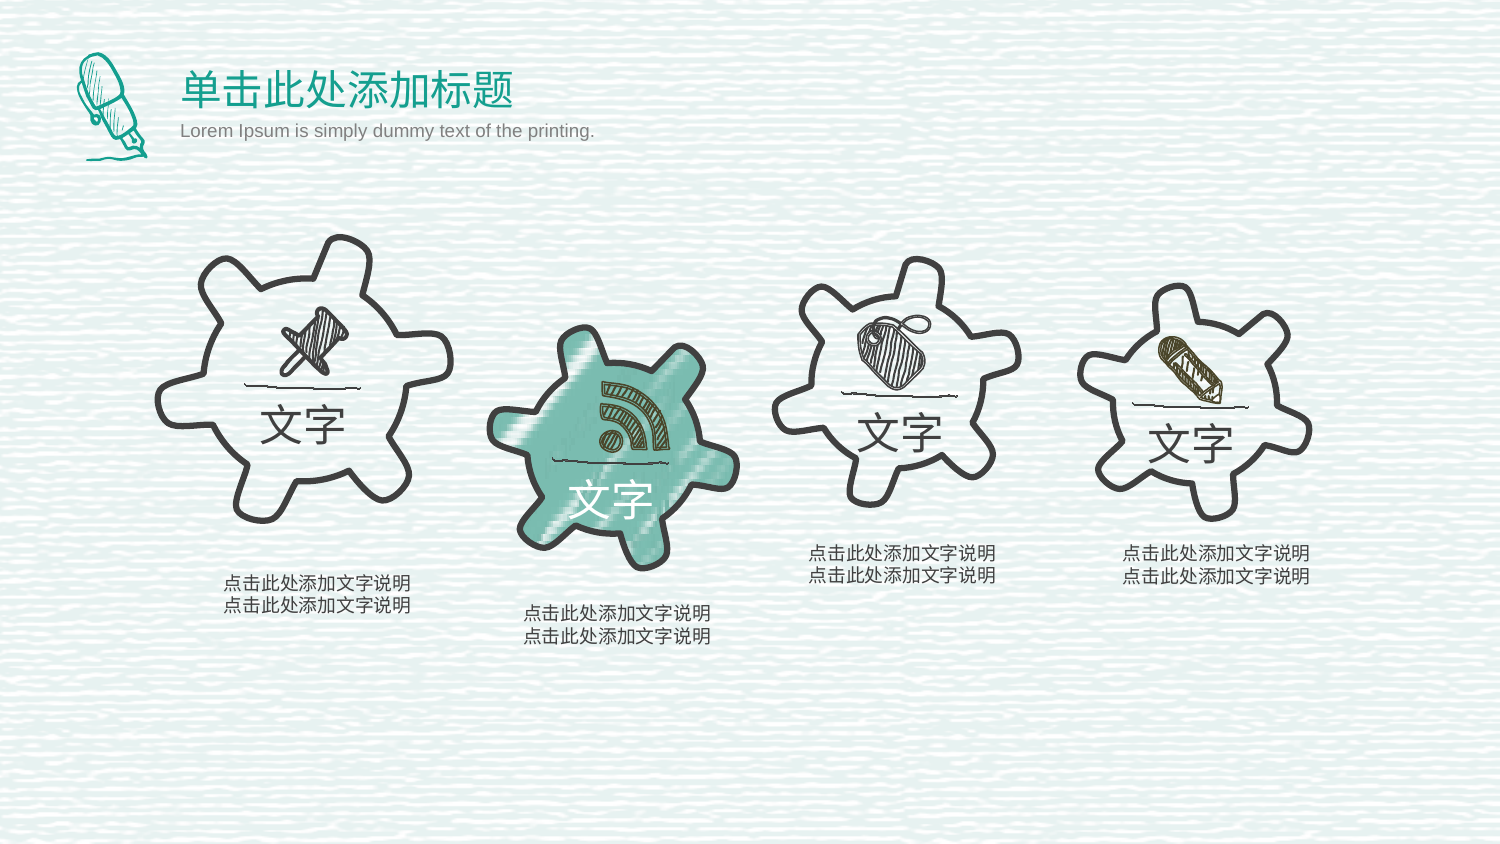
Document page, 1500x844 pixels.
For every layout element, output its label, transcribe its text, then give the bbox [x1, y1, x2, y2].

text_box [1078, 283, 1312, 492]
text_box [599, 381, 670, 453]
text_box [847, 464, 929, 507]
text_box 文字 [845, 399, 958, 464]
text_box [928, 394, 958, 398]
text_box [280, 306, 349, 377]
text_box 点击此处添加文字说明 点击此处添加文字说明 [511, 596, 780, 653]
text_box 文字 [1136, 411, 1250, 475]
text_box 文字 [556, 466, 669, 531]
text_box [772, 256, 1021, 480]
text_box [584, 531, 670, 571]
text_box 文字 [248, 392, 361, 456]
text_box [1158, 336, 1223, 404]
text_box 点击此处添加文字说明 点击此处添加文字说明 [1111, 536, 1354, 593]
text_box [857, 315, 931, 391]
text_box [155, 235, 453, 523]
text_box [552, 457, 669, 465]
text_box [487, 325, 739, 550]
text_box 点击此处添加文字说明 点击此处添加文字说明 [797, 535, 1040, 592]
text_box 点击此处添加文字说明 点击此处添加文字说明 [212, 565, 458, 623]
text_box [1153, 475, 1238, 521]
